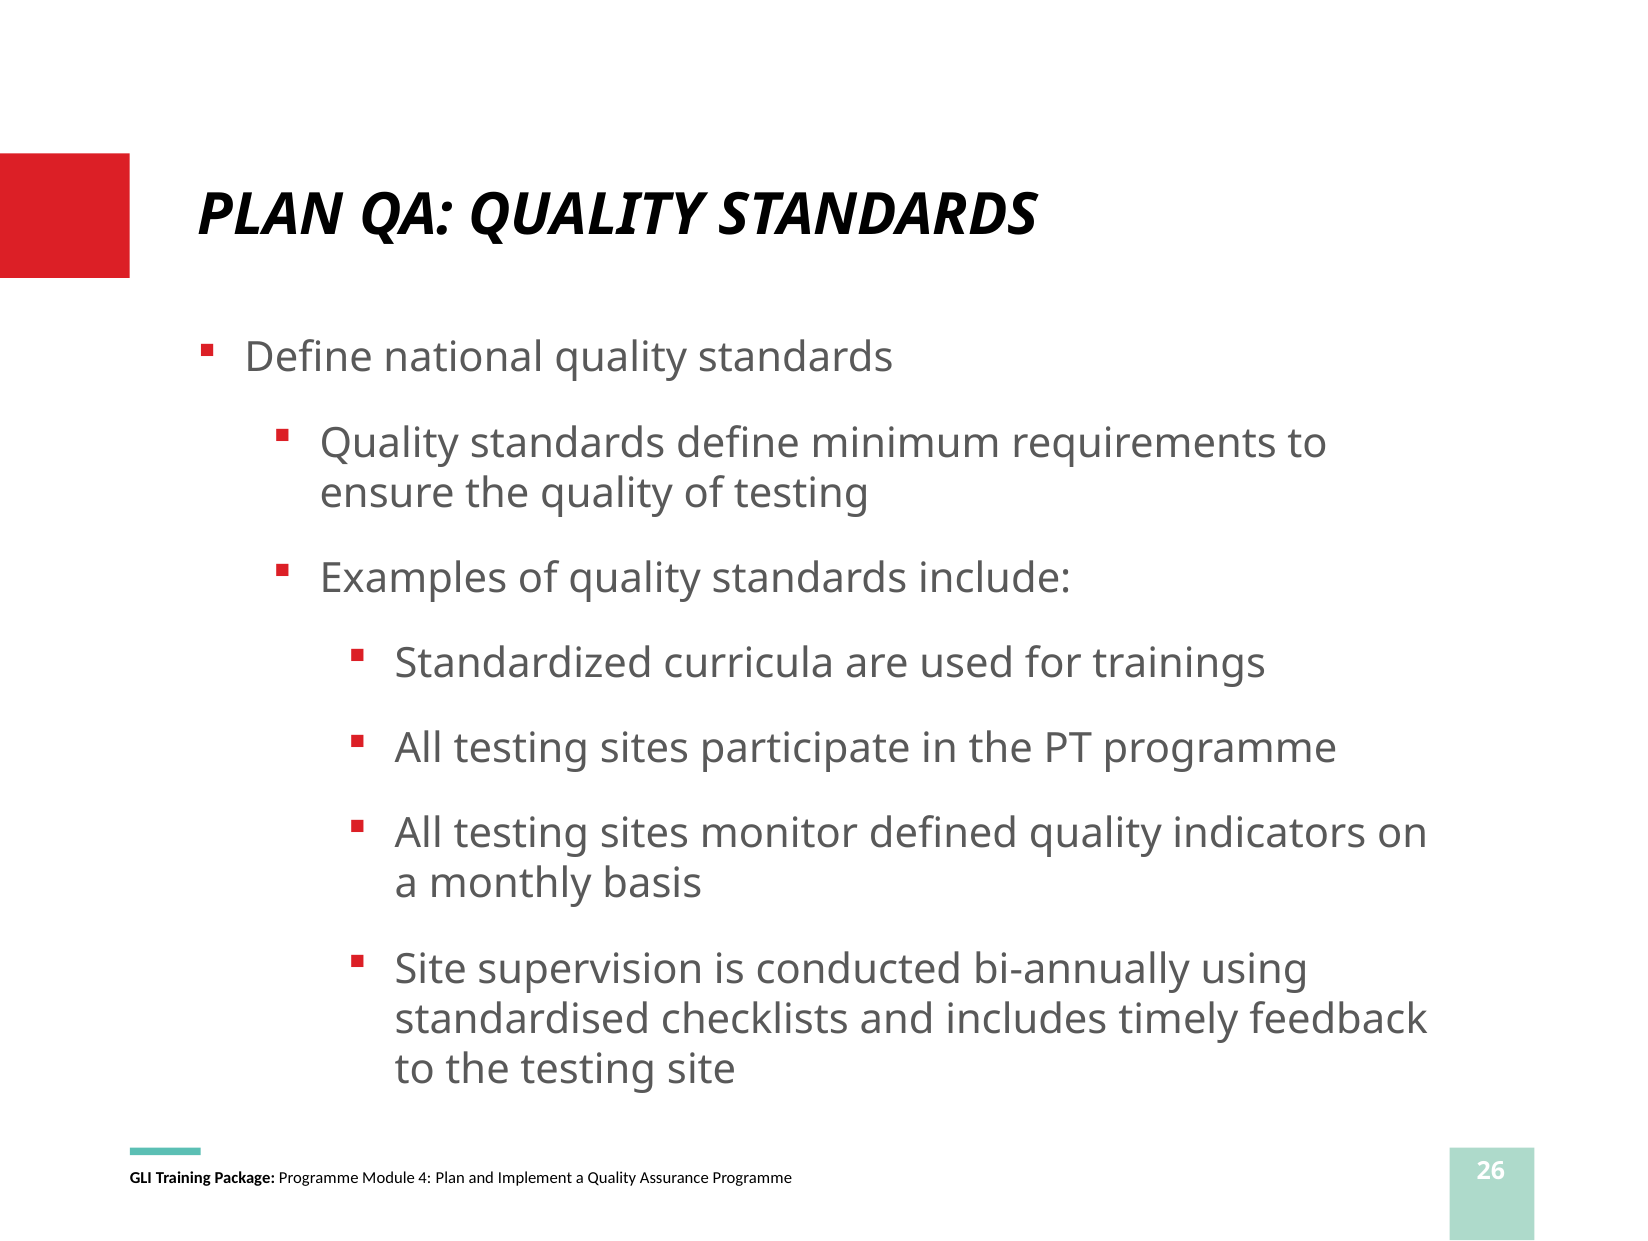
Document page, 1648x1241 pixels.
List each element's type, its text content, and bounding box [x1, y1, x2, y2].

list Define national quality standards Quality standards define minimum requirements to ensure the quality of testing Examples of quality standards include: Standardized curricula are used for trainings All testing sites participate in the PT programme All testing sites monitor defined quality indicators on a monthly basis Site supervision is conducted bi-annually using standardised checklists and includes timely feedback to the testing site [197, 330, 1450, 1087]
title PLAN QA: QUALITY STANDARDS [197, 153, 1450, 278]
